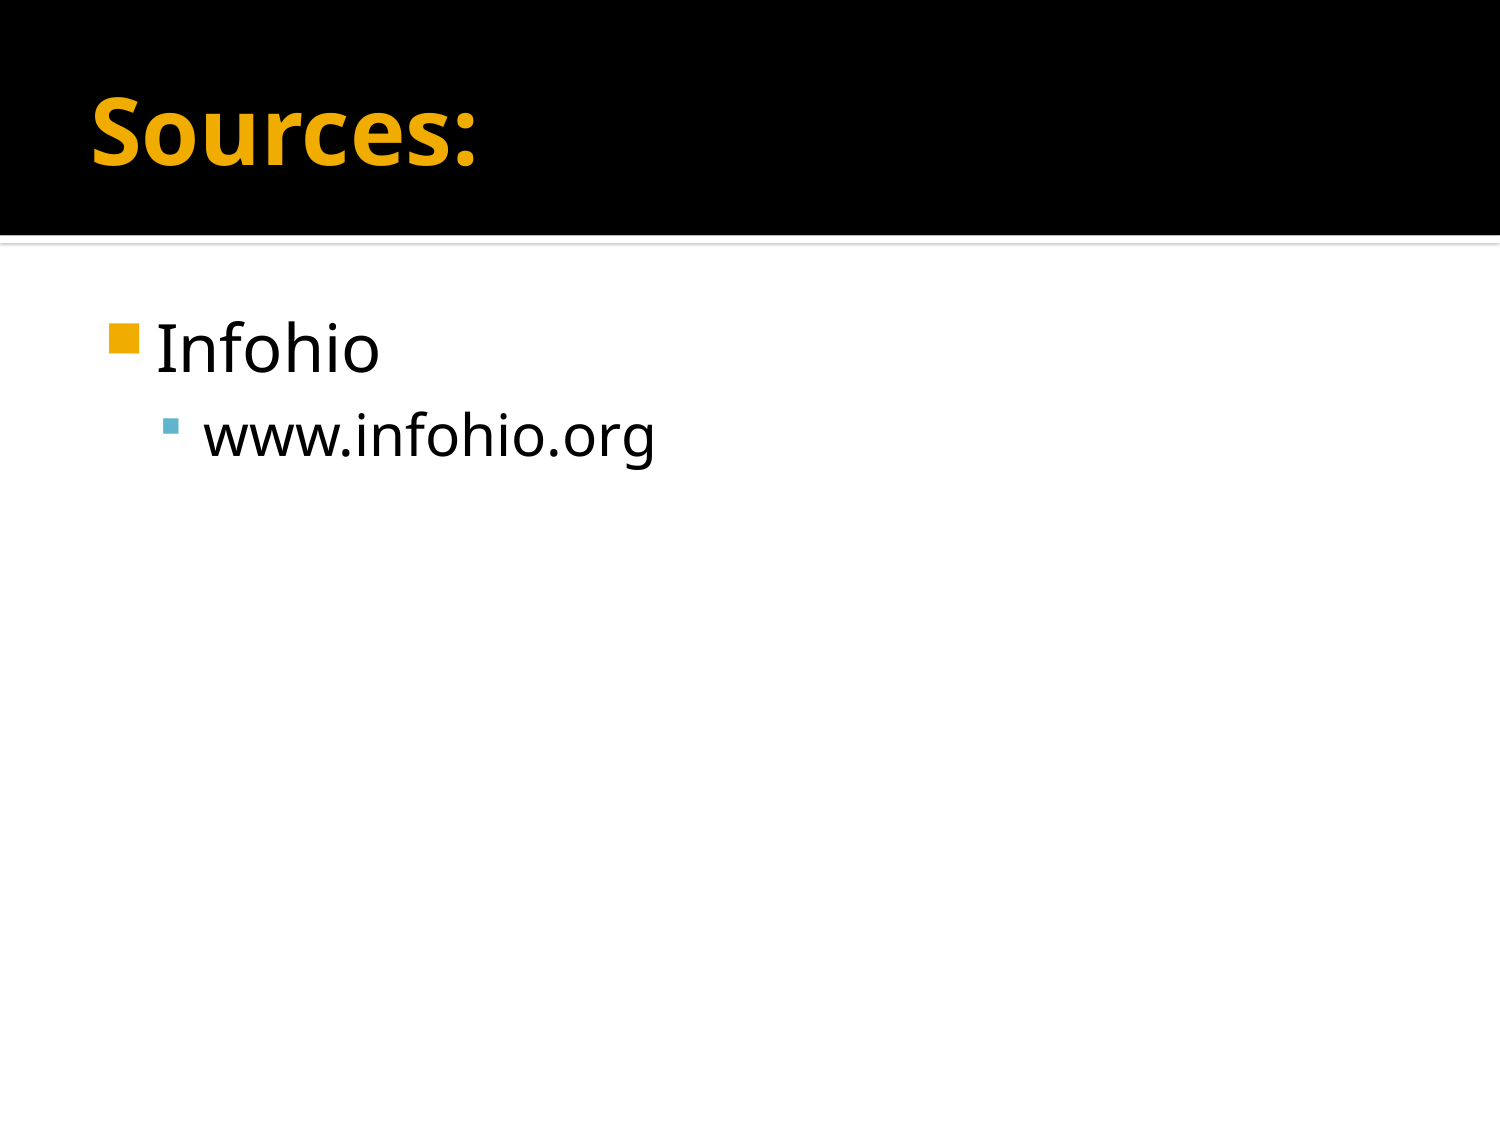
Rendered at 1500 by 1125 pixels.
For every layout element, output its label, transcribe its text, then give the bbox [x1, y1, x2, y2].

list Infohio www.infohio.org [75, 291, 1425, 1050]
title Sources: [75, 25, 1425, 231]
